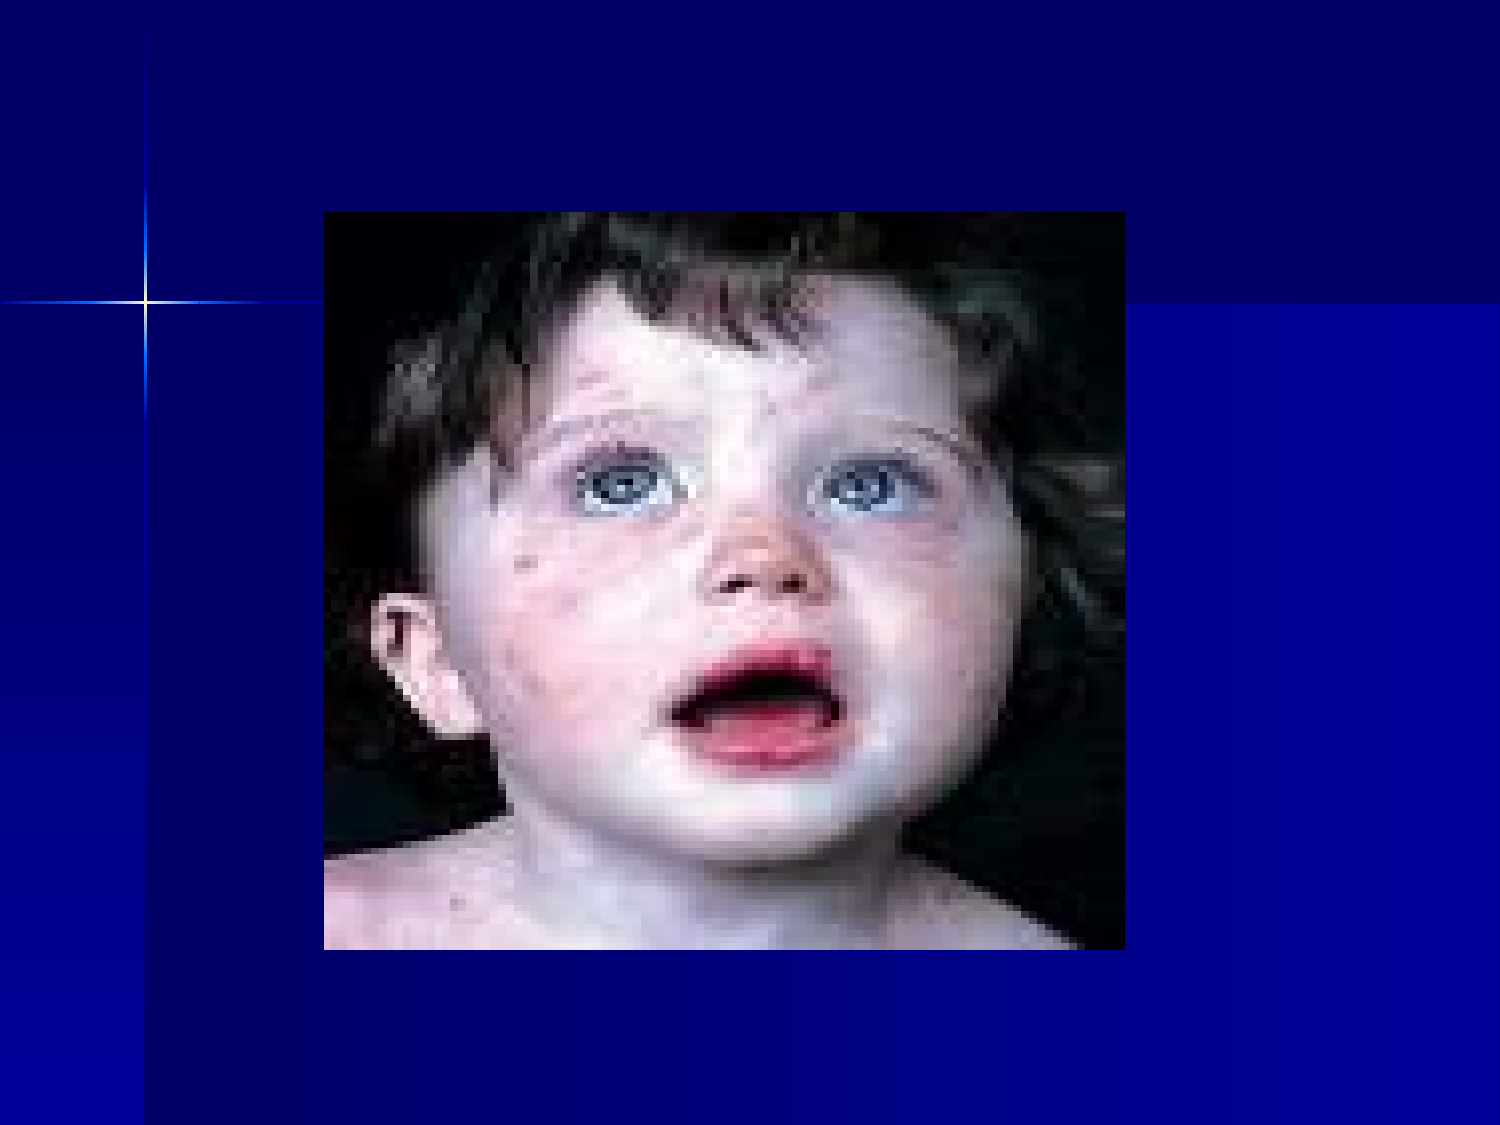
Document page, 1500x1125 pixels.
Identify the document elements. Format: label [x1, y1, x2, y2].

picture [324, 212, 1126, 951]
